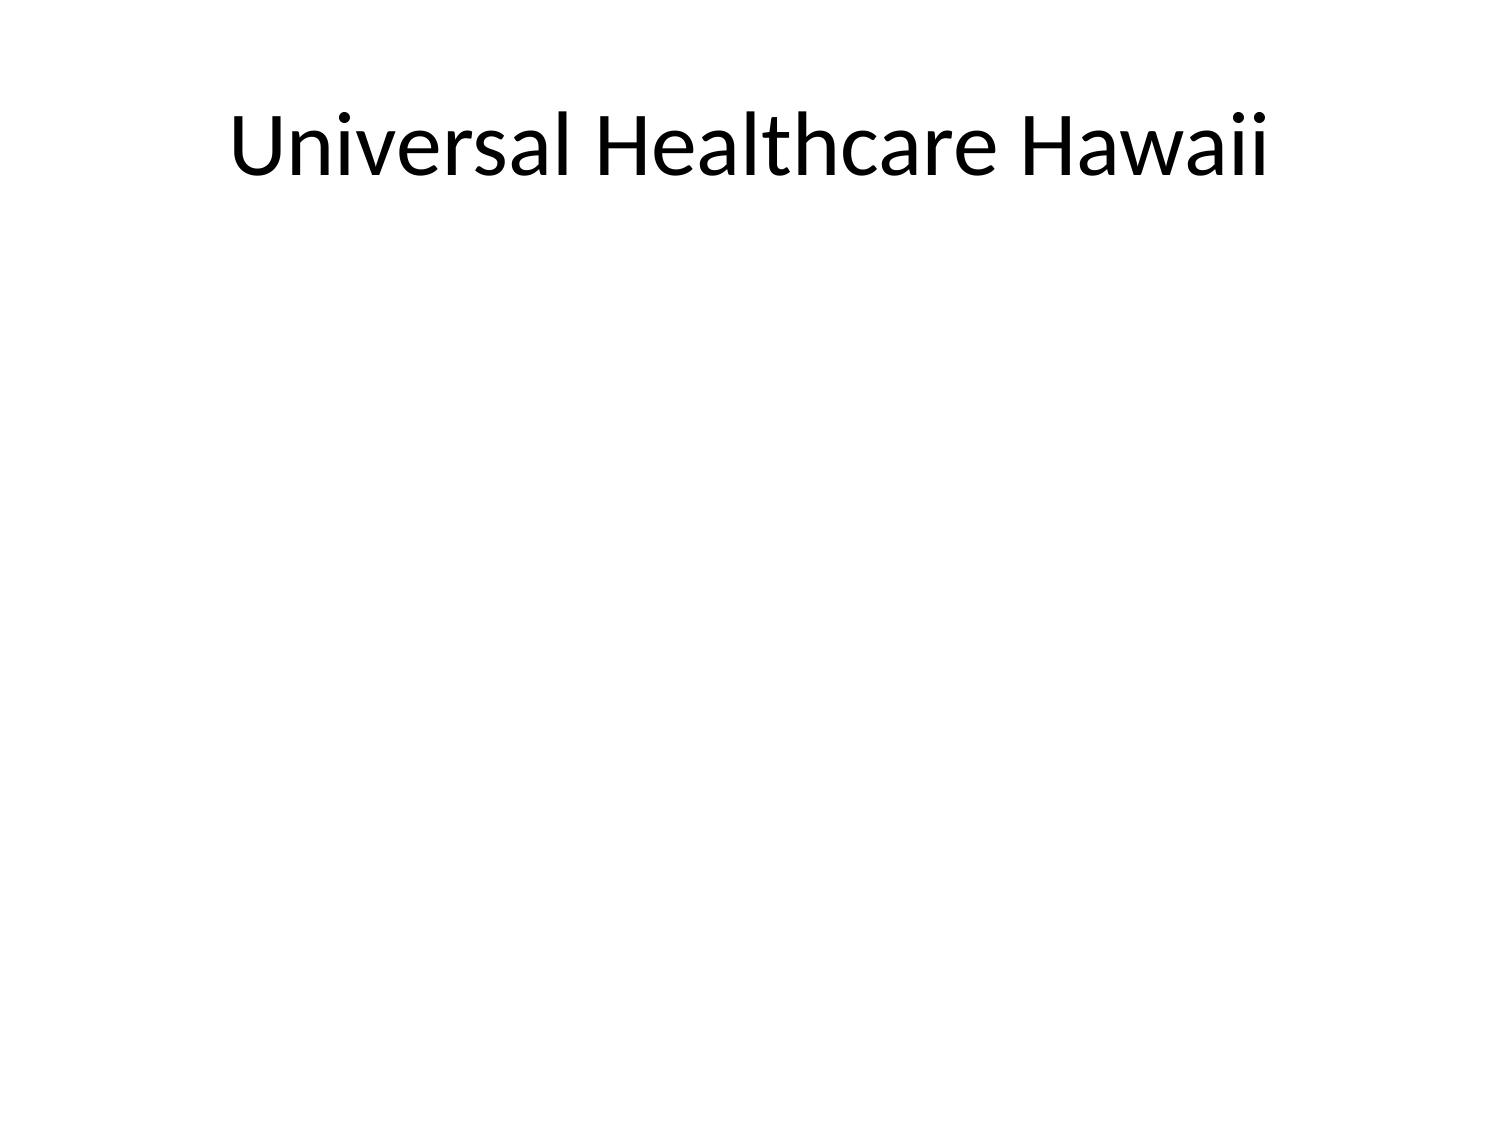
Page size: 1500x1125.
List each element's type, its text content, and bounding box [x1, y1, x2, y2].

title Universal Healthcare Hawaii [75, 45, 1425, 233]
